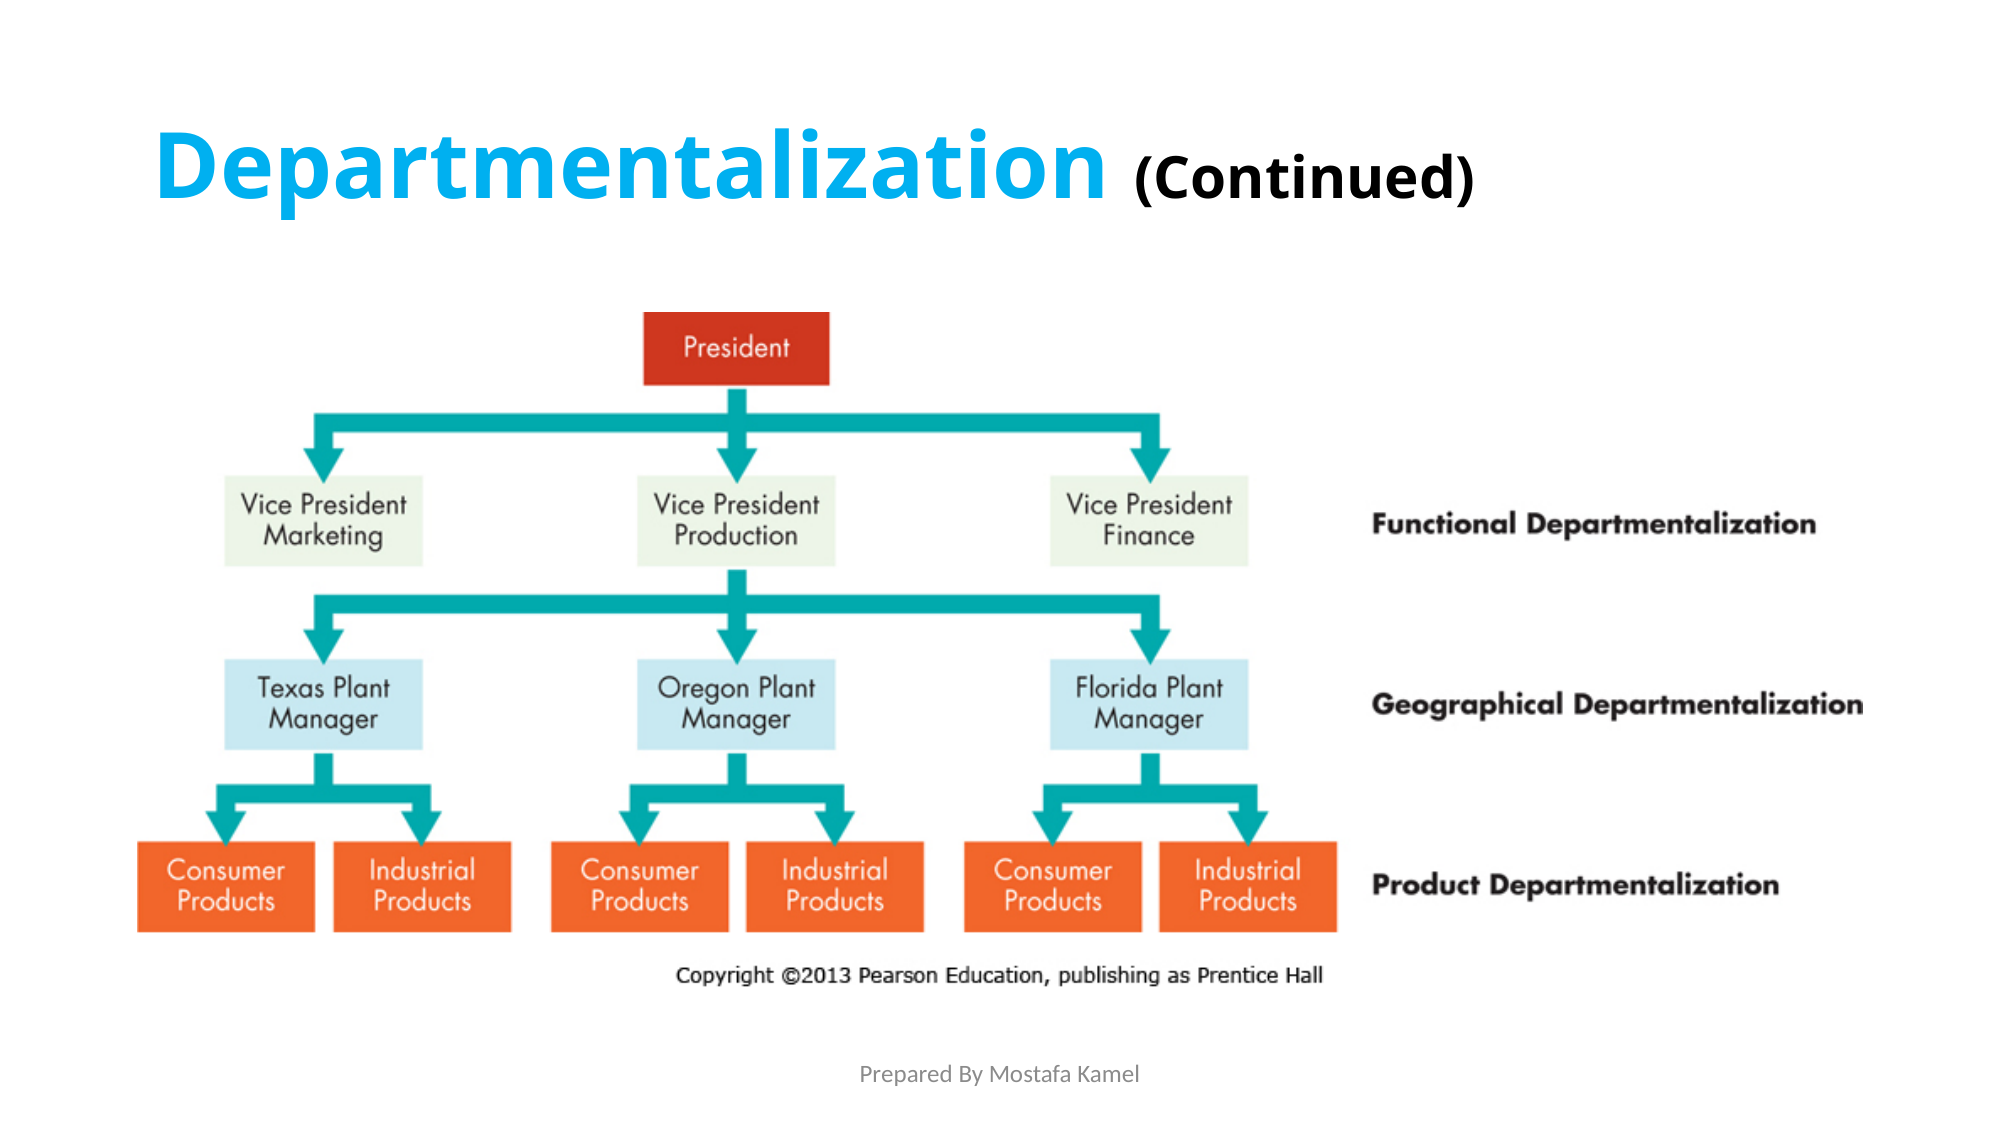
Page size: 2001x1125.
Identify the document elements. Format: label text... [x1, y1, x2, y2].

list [137, 312, 1863, 1000]
title Departmentalization (Continued) [137, 59, 1863, 278]
footer Prepared By Mostafa Kamel [662, 1042, 1338, 1103]
